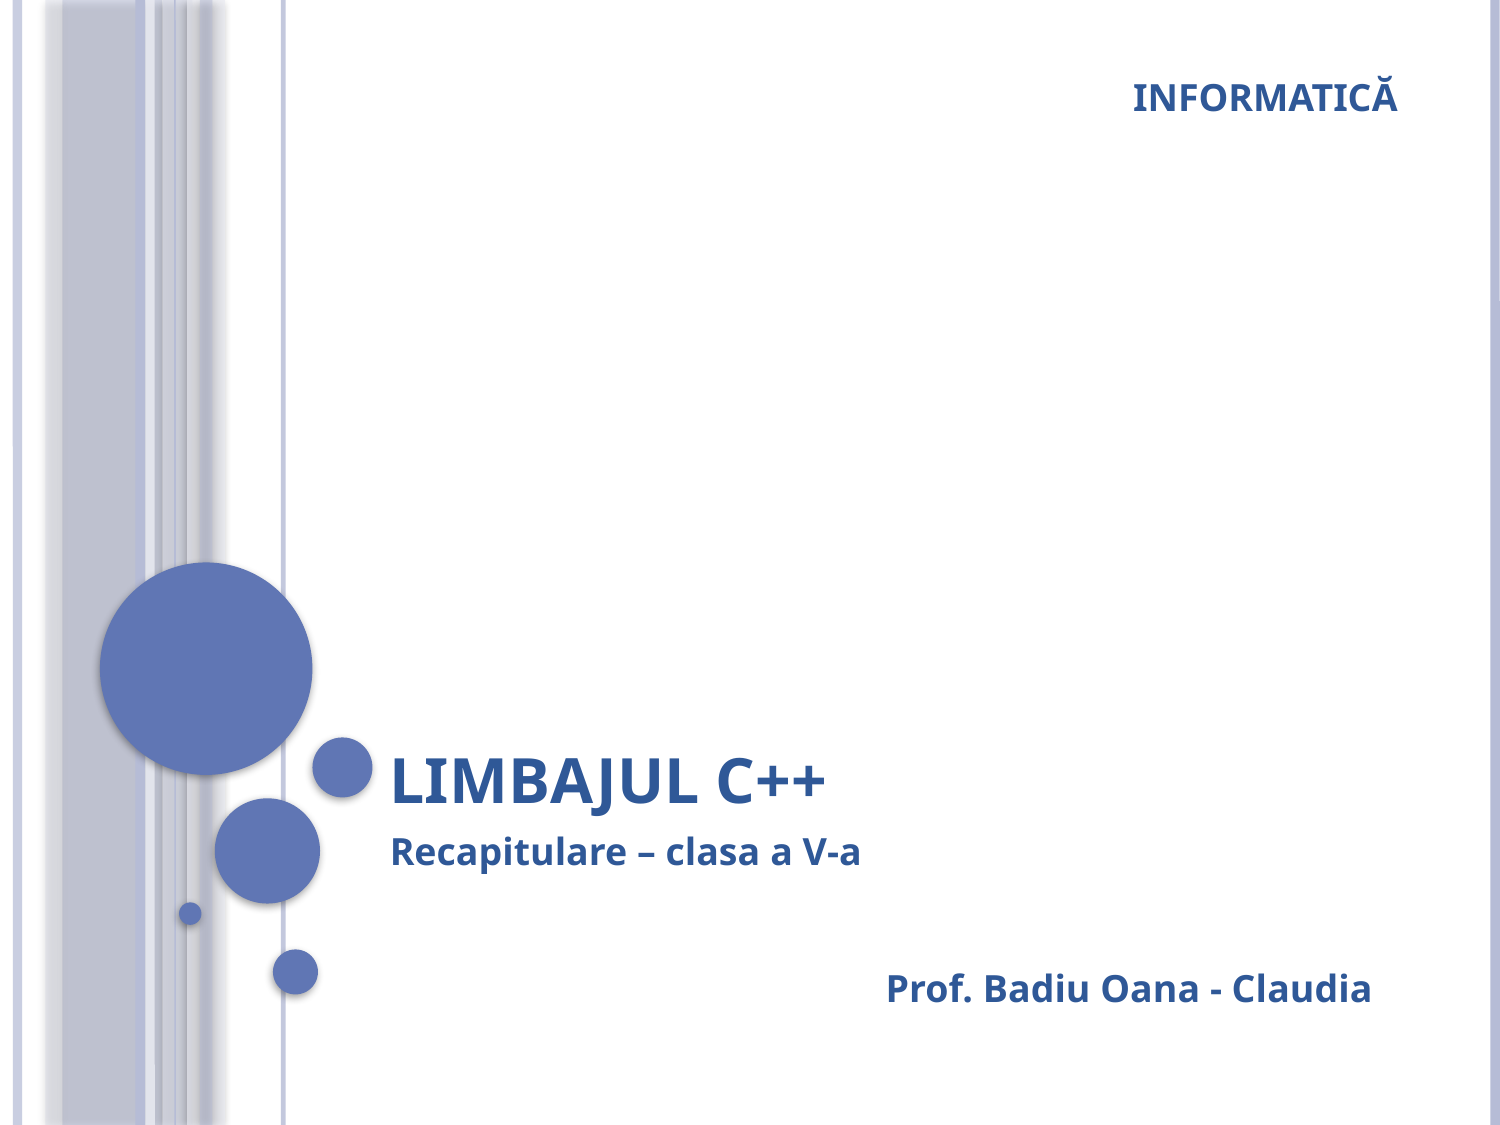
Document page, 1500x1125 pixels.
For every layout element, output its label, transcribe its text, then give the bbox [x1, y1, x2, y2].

text_box INFORMATICĂ [399, 66, 1413, 292]
subtitle Recapitulare – clasa a V-a [375, 820, 1388, 957]
title Limbajul C++ [375, 512, 1388, 820]
text_box Prof. Badiu Oana - Claudia [375, 957, 1388, 1071]
